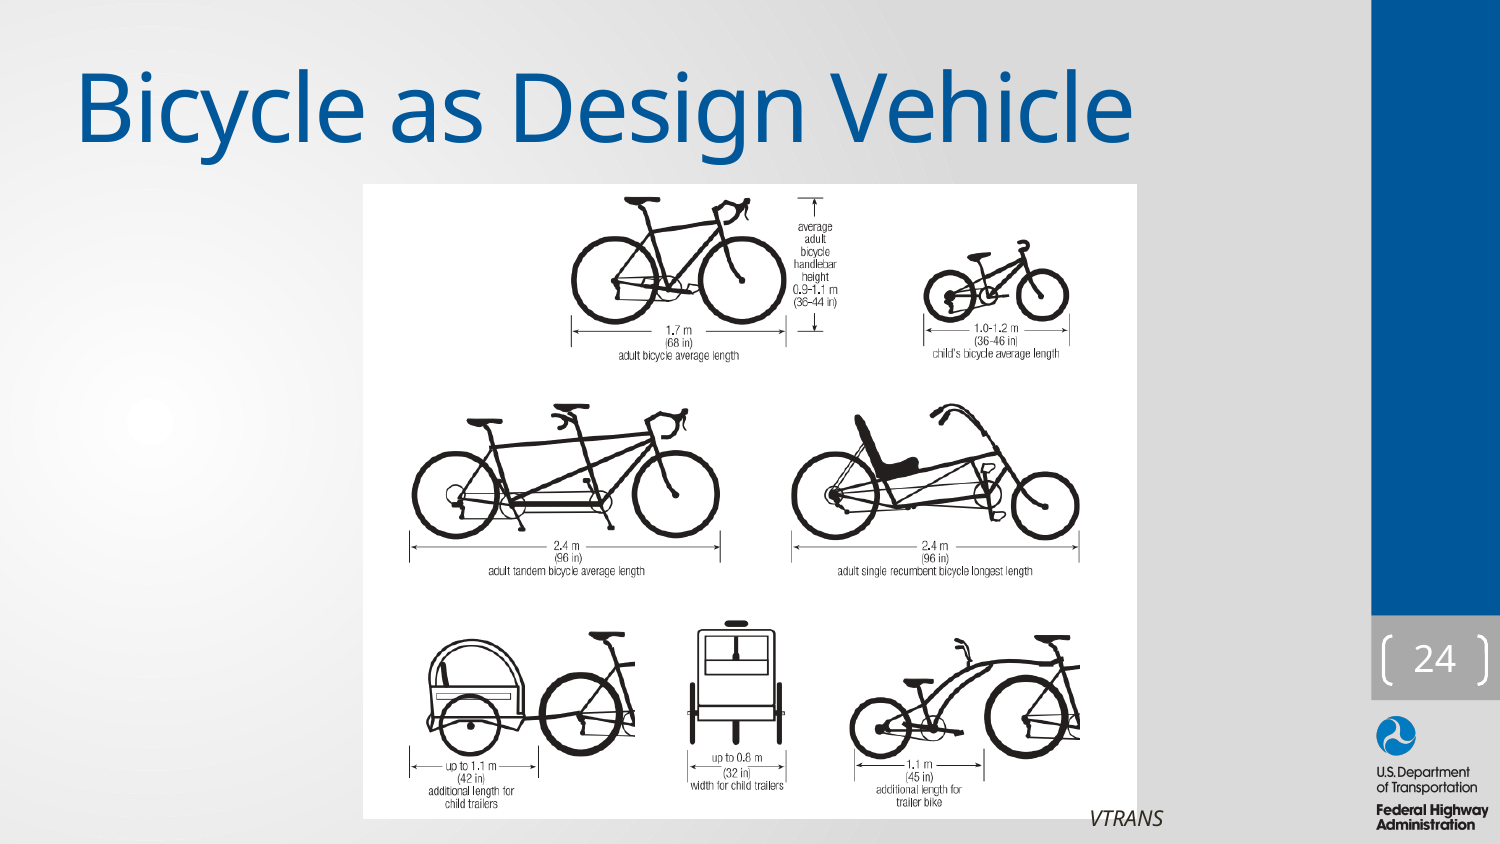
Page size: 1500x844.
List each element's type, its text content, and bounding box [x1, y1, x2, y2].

text_box VTRANS [664, 796, 1179, 838]
picture [362, 183, 1138, 819]
slide_number 24 [1381, 634, 1488, 687]
title Bicycle as Design Vehicle [58, 33, 1309, 175]
